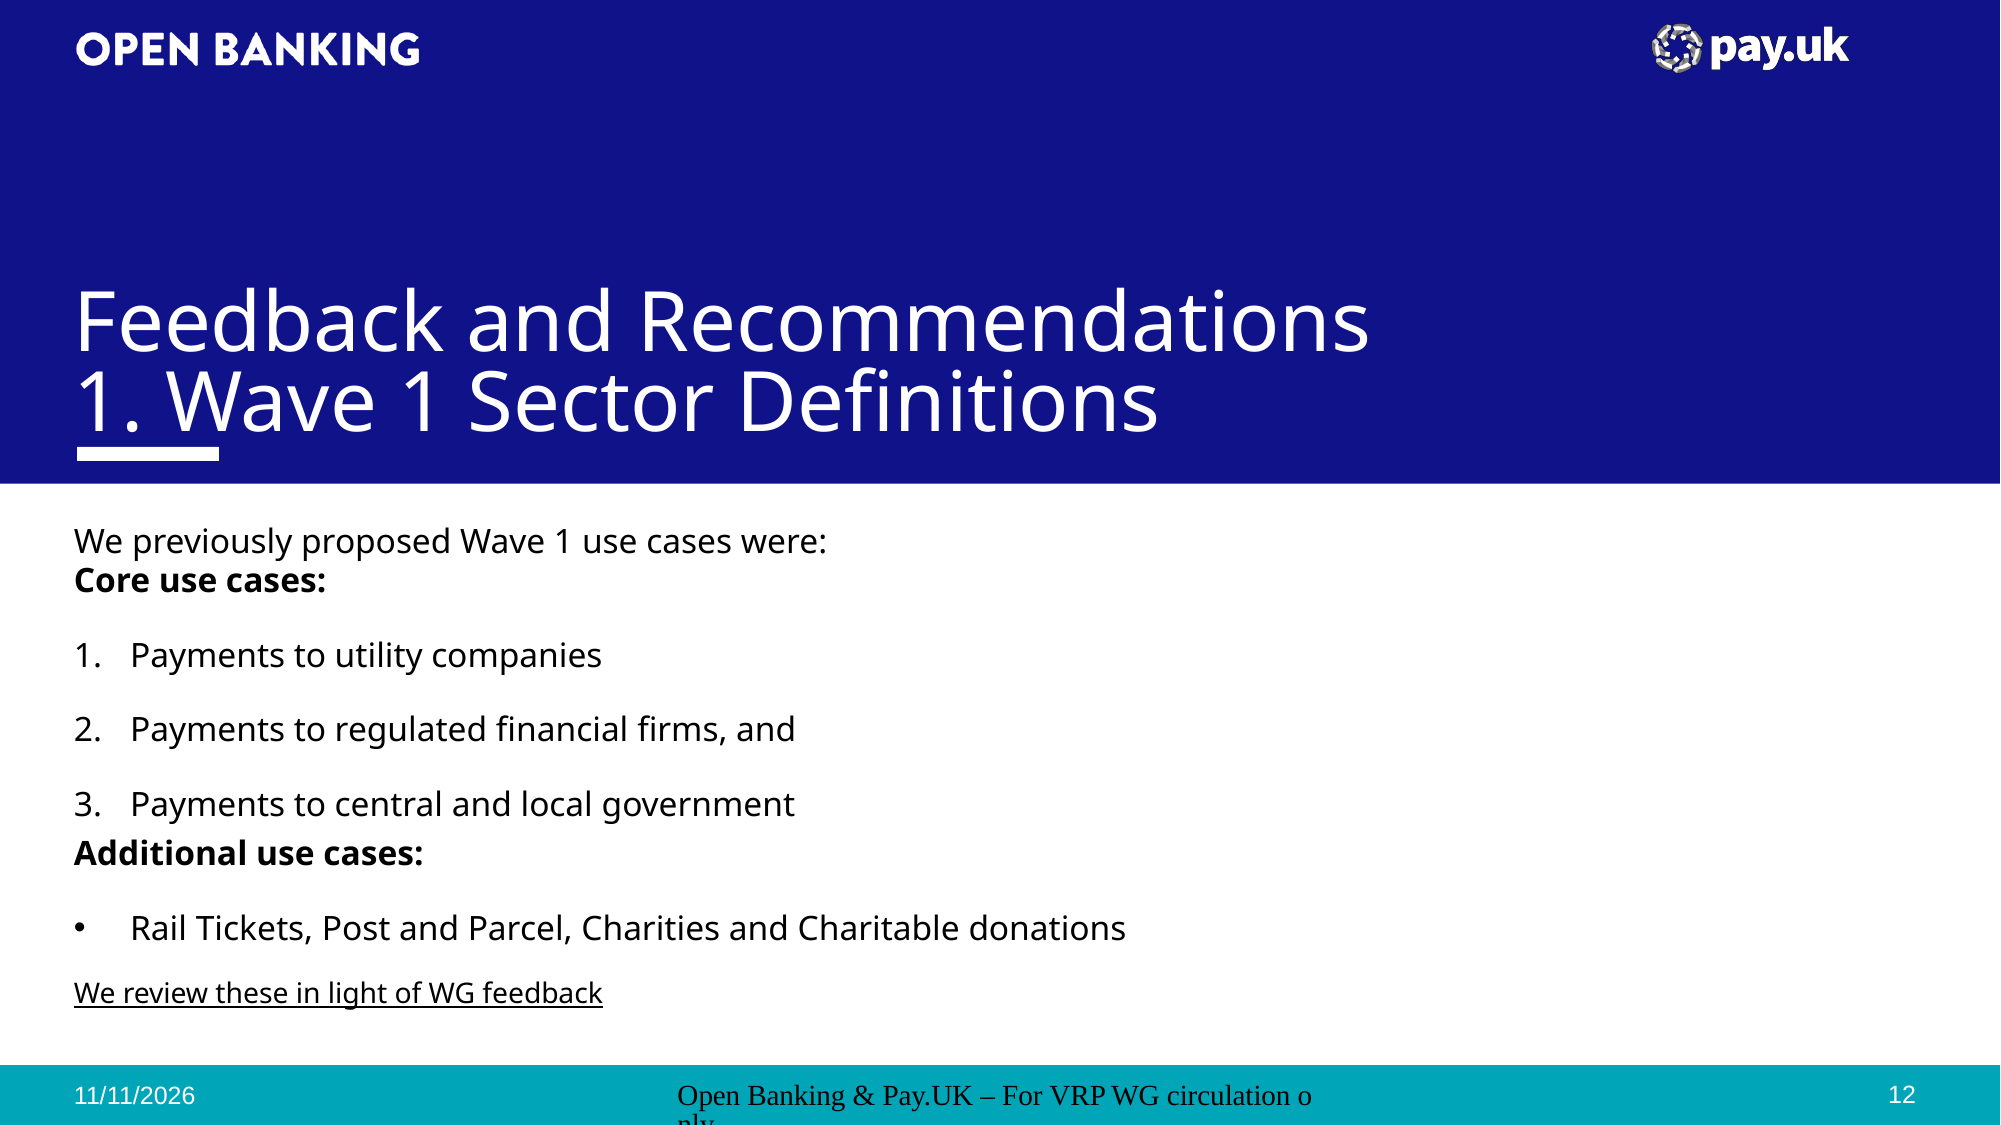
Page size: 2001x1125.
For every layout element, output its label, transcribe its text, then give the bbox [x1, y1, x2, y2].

footer Open Banking & Pay.UK – For VRP WG circulation only [662, 1064, 1338, 1124]
slide_number 12 [1412, 1064, 1932, 1124]
title Feedback and Recommendations 1. Wave 1 Sector Definitions [59, 163, 1505, 455]
list We previously proposed Wave 1 use cases were: Core use cases: Payments to utility companies Payments to regulated financial firms, and Payments to central and local government Additional use cases: Rail Tickets, Post and Parcel, Charities and Charitable donations We review these in light of WG feedback [59, 512, 1932, 1017]
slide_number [59, 1065, 509, 1125]
picture [43, 0, 452, 97]
picture [1644, 12, 1856, 78]
